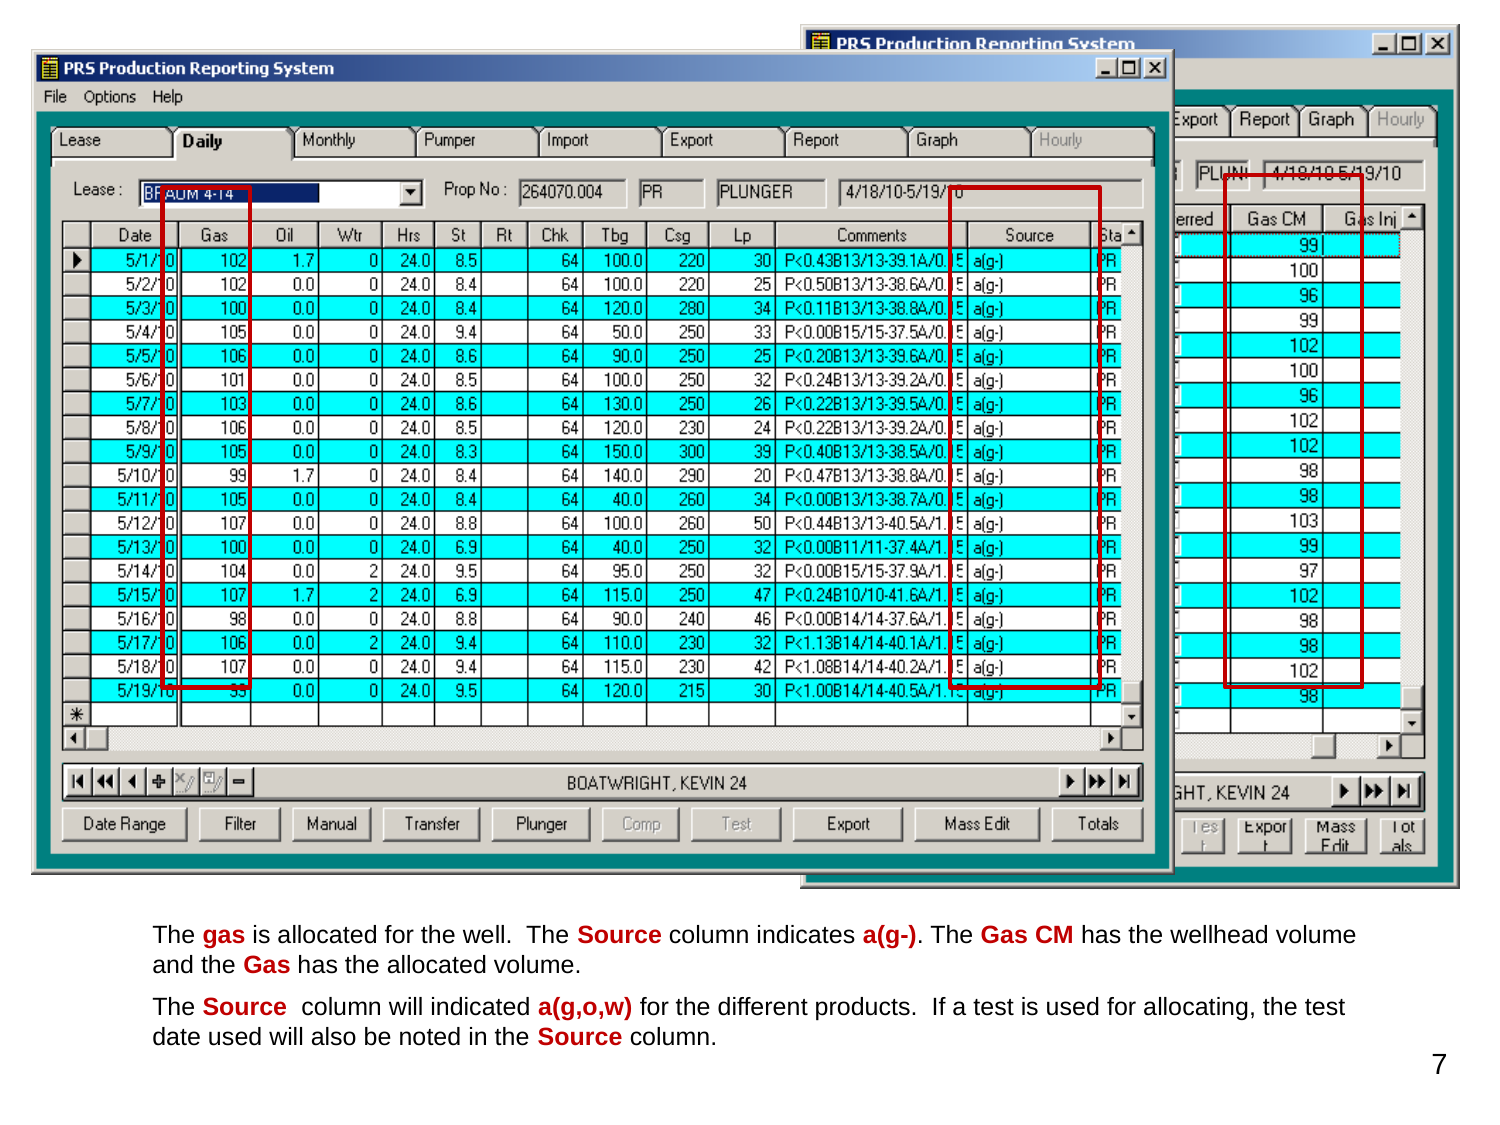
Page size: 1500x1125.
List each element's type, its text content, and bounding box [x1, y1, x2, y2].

slide_number 7 [1374, 1037, 1463, 1089]
text_box The gas is allocated for the well. The Source column indicates a(g-). The Gas CM has the wellhead volume and the Gas has the allocated volume. The Source column will indicated a(g,o,w) for the different products. If a test is used for allocating, the test date used will also be noted in the Source column. [137, 910, 1375, 1058]
picture [30, 24, 1460, 890]
